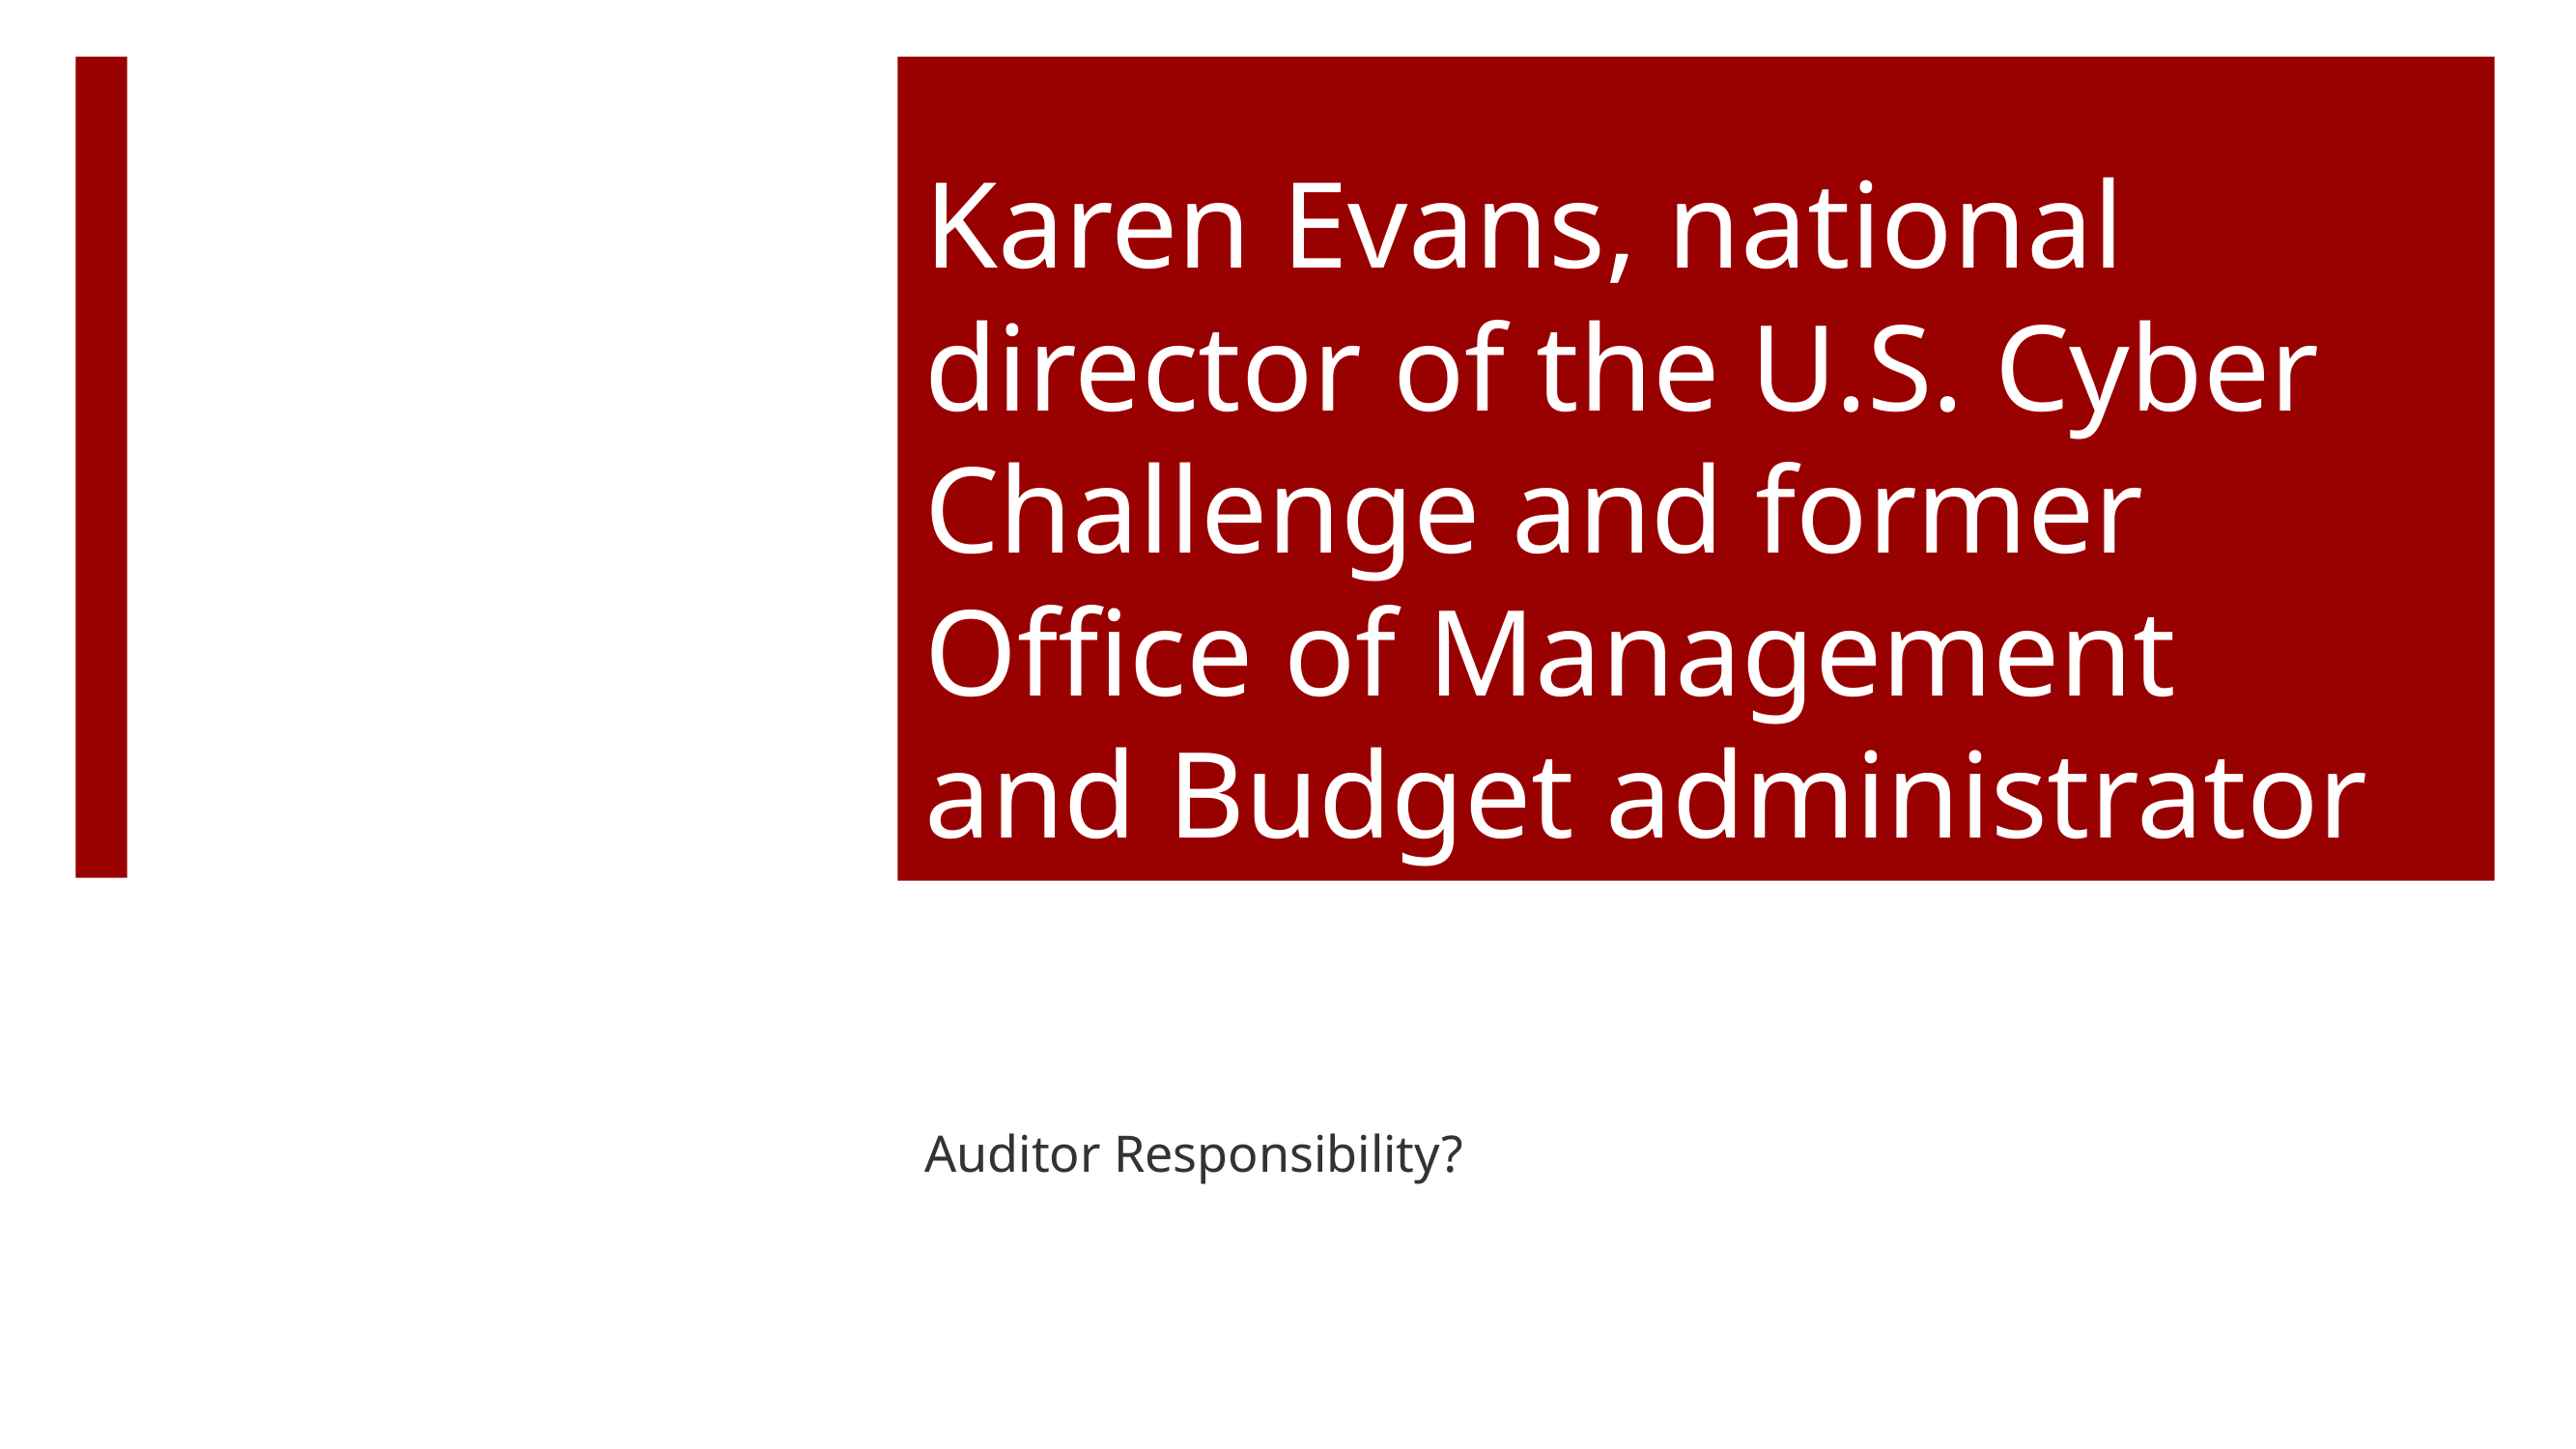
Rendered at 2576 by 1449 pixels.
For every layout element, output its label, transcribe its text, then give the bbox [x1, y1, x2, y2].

subtitle Auditor Responsibility? [901, 1110, 2440, 1242]
title Karen Evans, national director of the U.S. Cyber Challenge and former Office of Management and Budget administrator [901, 60, 2440, 874]
